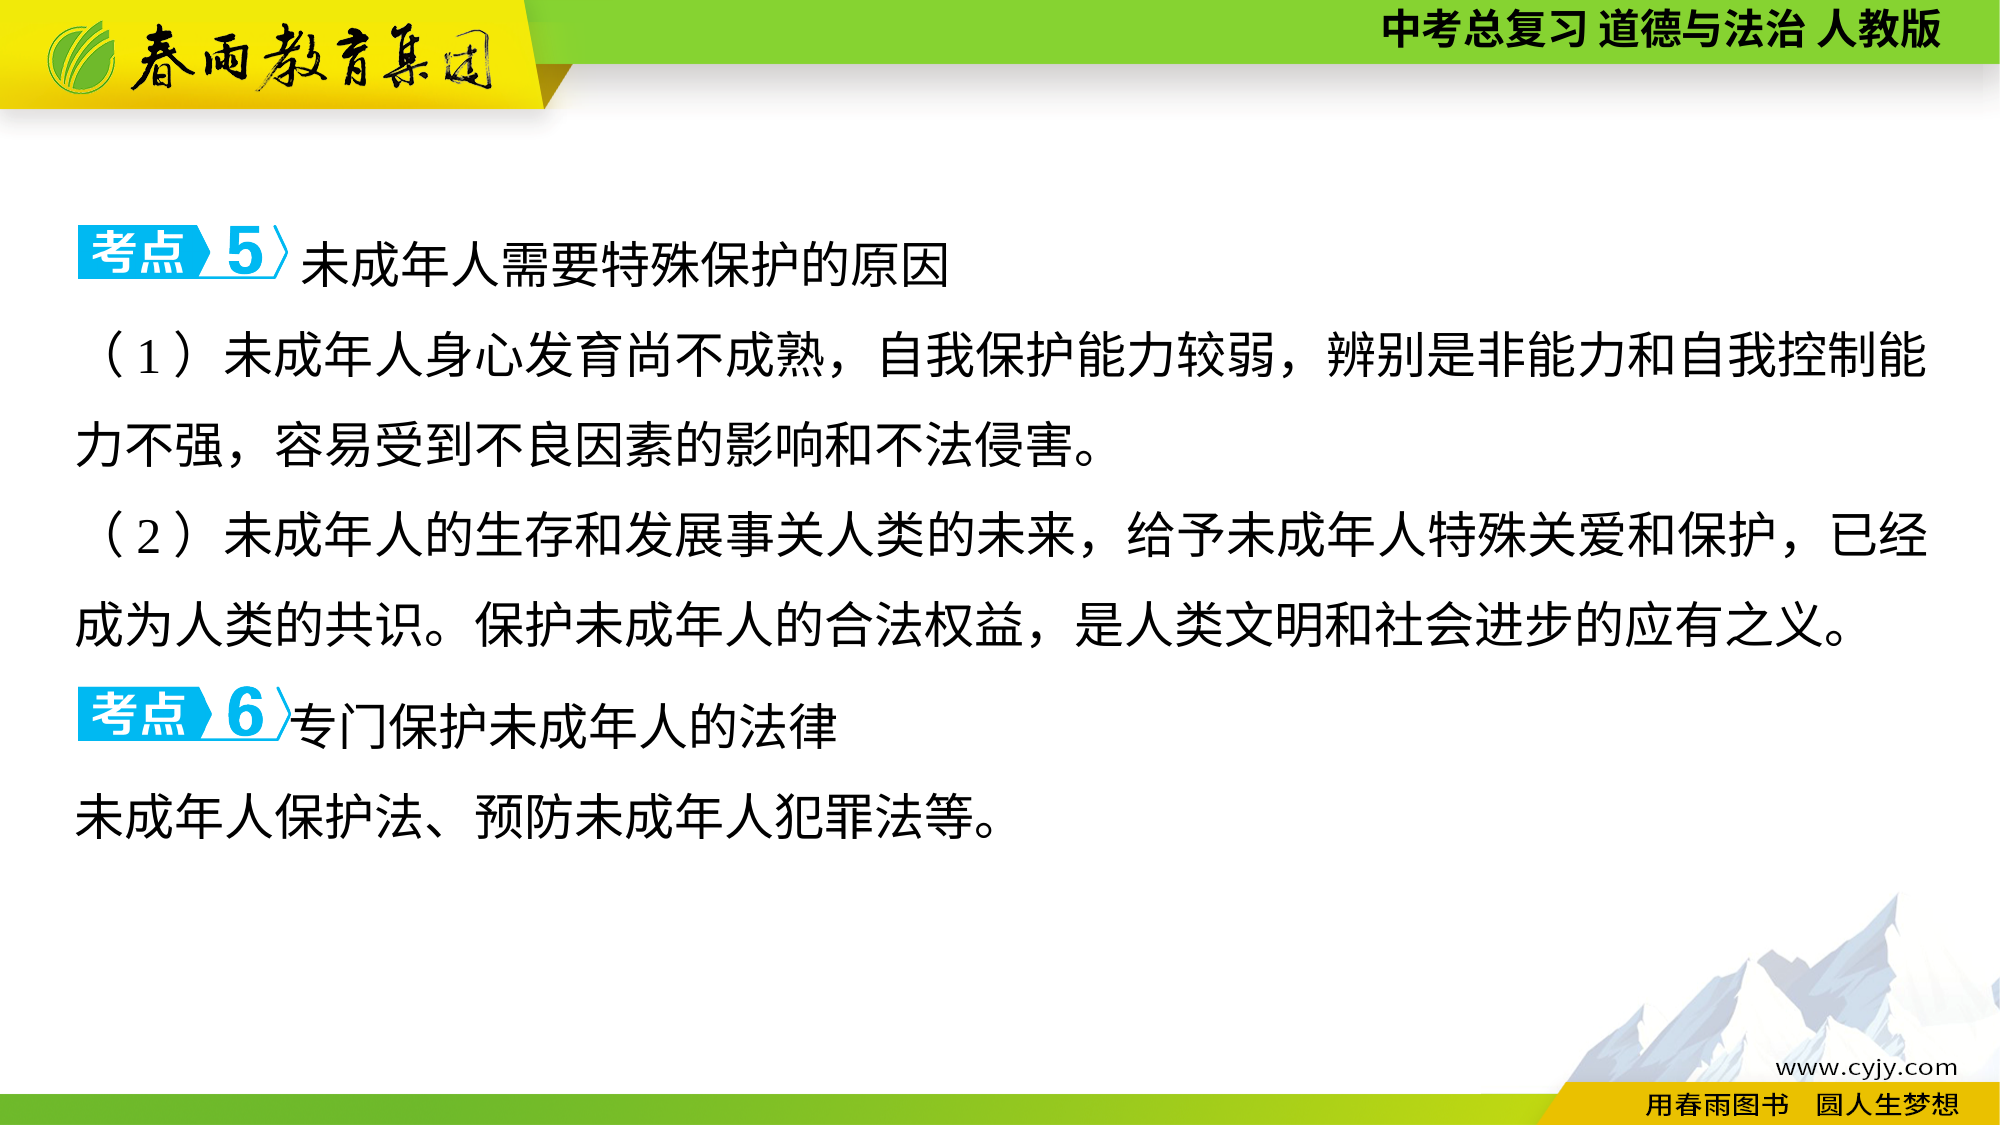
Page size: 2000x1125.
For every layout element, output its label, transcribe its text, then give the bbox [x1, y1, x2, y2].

list 未成年人需要特殊保护的原因 （1）未成年人身心发育尚不成熟，自我保护能力较弱，辨别是非能力和自我控制能力不强，容易受到不良因素的影响和不法侵害。 （2）未成年人的生存和发展事关人类的未来，给予未成年人特殊关爱和保护，已经成为人类的共识。保护未成年人的合法权益，是人类文明和社会进步的应有之义。 [59, 196, 1944, 655]
picture [0, 0, 2000, 1125]
text_box 专门保护未成年人的法律 未成年人保护法、预防未成年人犯罪法等。 [59, 657, 1944, 853]
